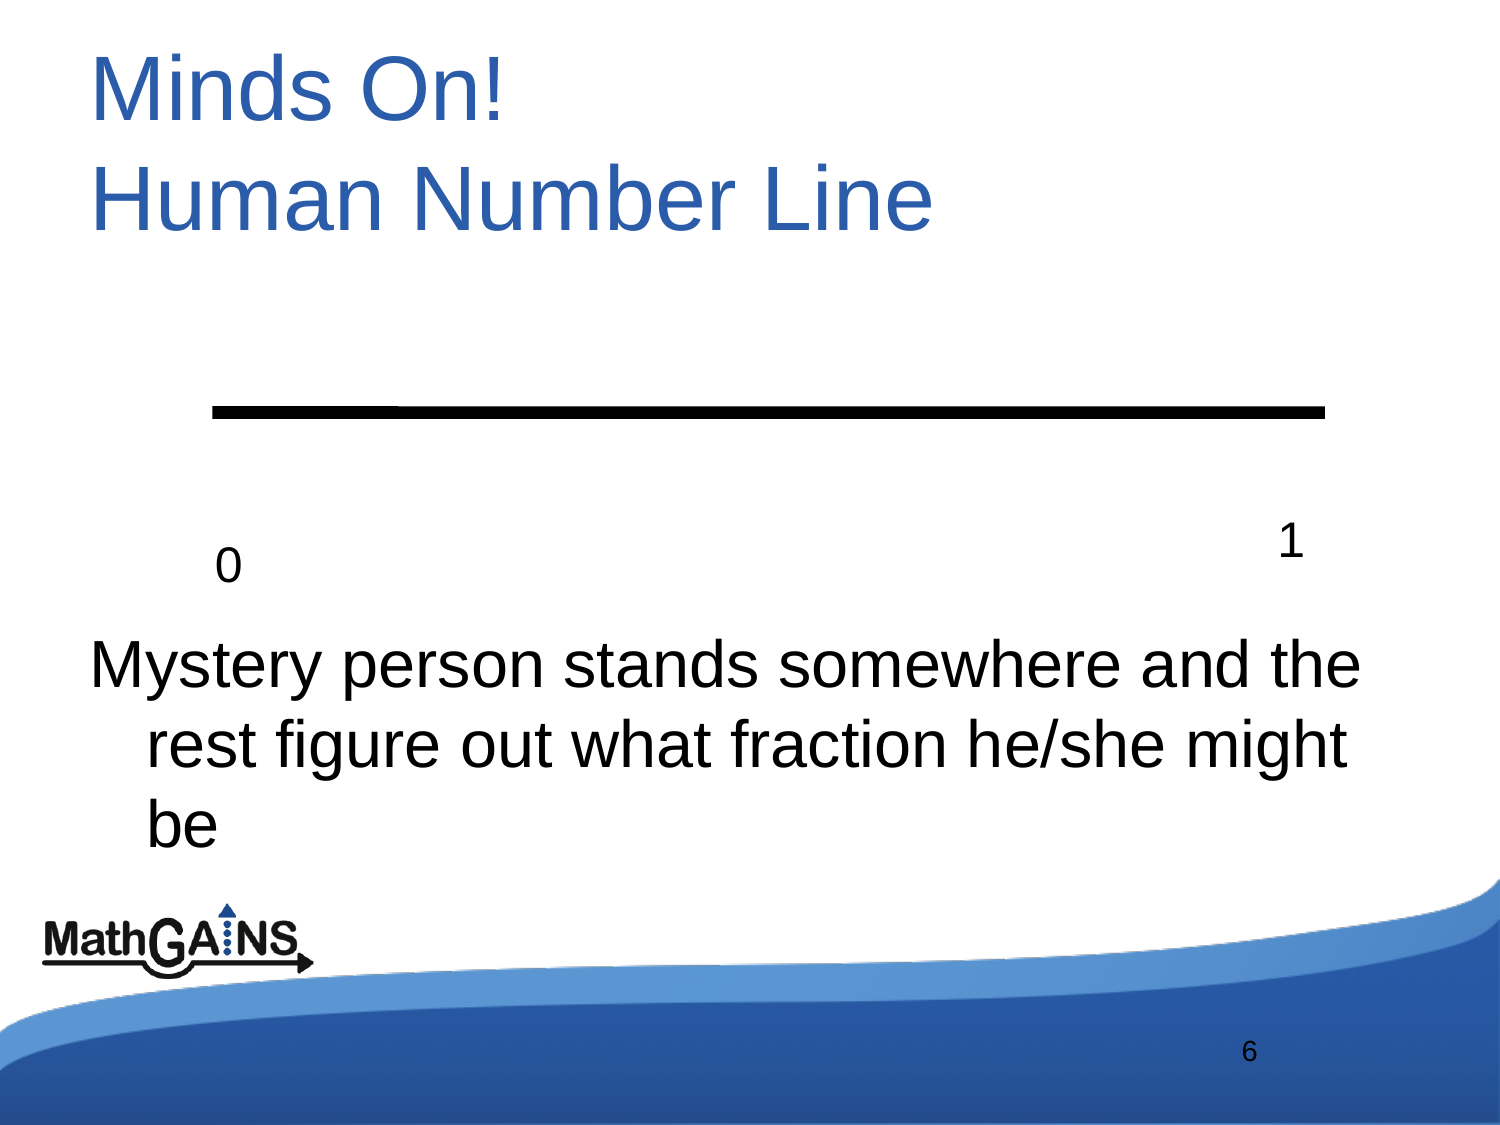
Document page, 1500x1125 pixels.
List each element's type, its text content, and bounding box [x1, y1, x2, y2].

text_box 0 [199, 524, 263, 600]
list Mystery person stands somewhere and the rest figure out what fraction he/she might be [74, 611, 1426, 874]
text_box 1 [1262, 499, 1363, 575]
title Minds On! Human Number Line [74, 14, 1426, 263]
picture [0, 875, 1500, 1125]
